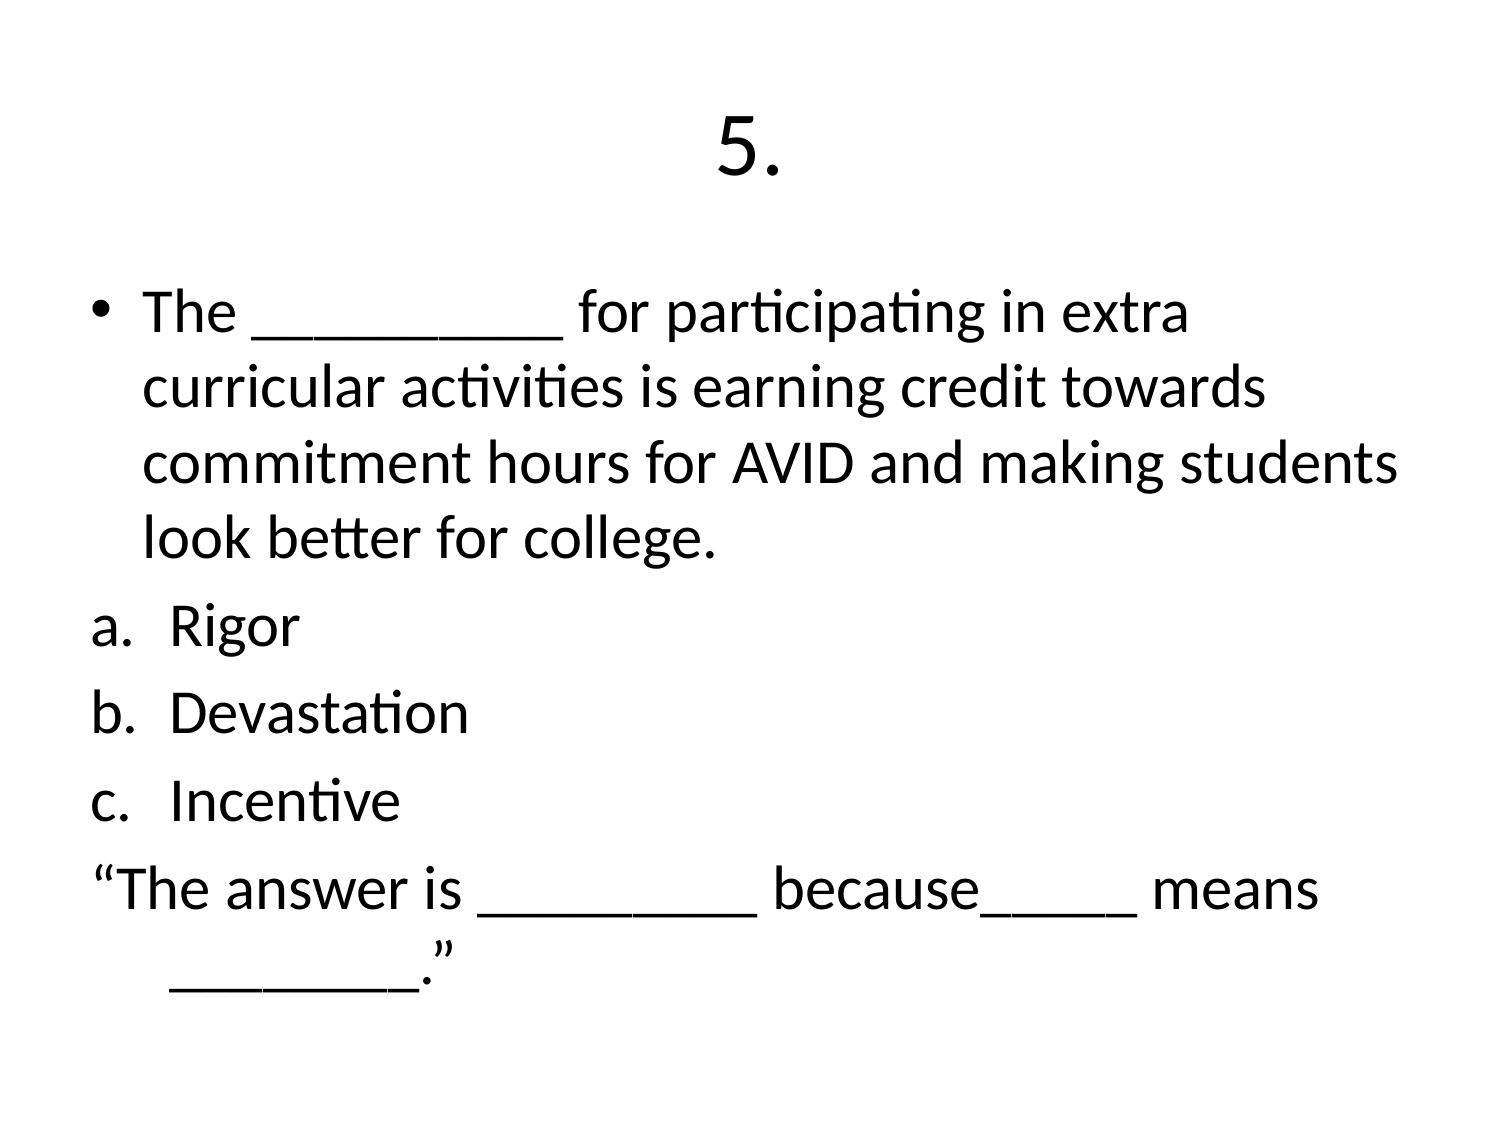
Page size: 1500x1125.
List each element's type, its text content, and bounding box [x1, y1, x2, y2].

title 5. [75, 45, 1425, 233]
list The __________ for participating in extra curricular activities is earning credit towards commitment hours for AVID and making students look better for college. Rigor Devastation Incentive “The answer is _________ because_____ means ________.” [75, 262, 1425, 1005]
